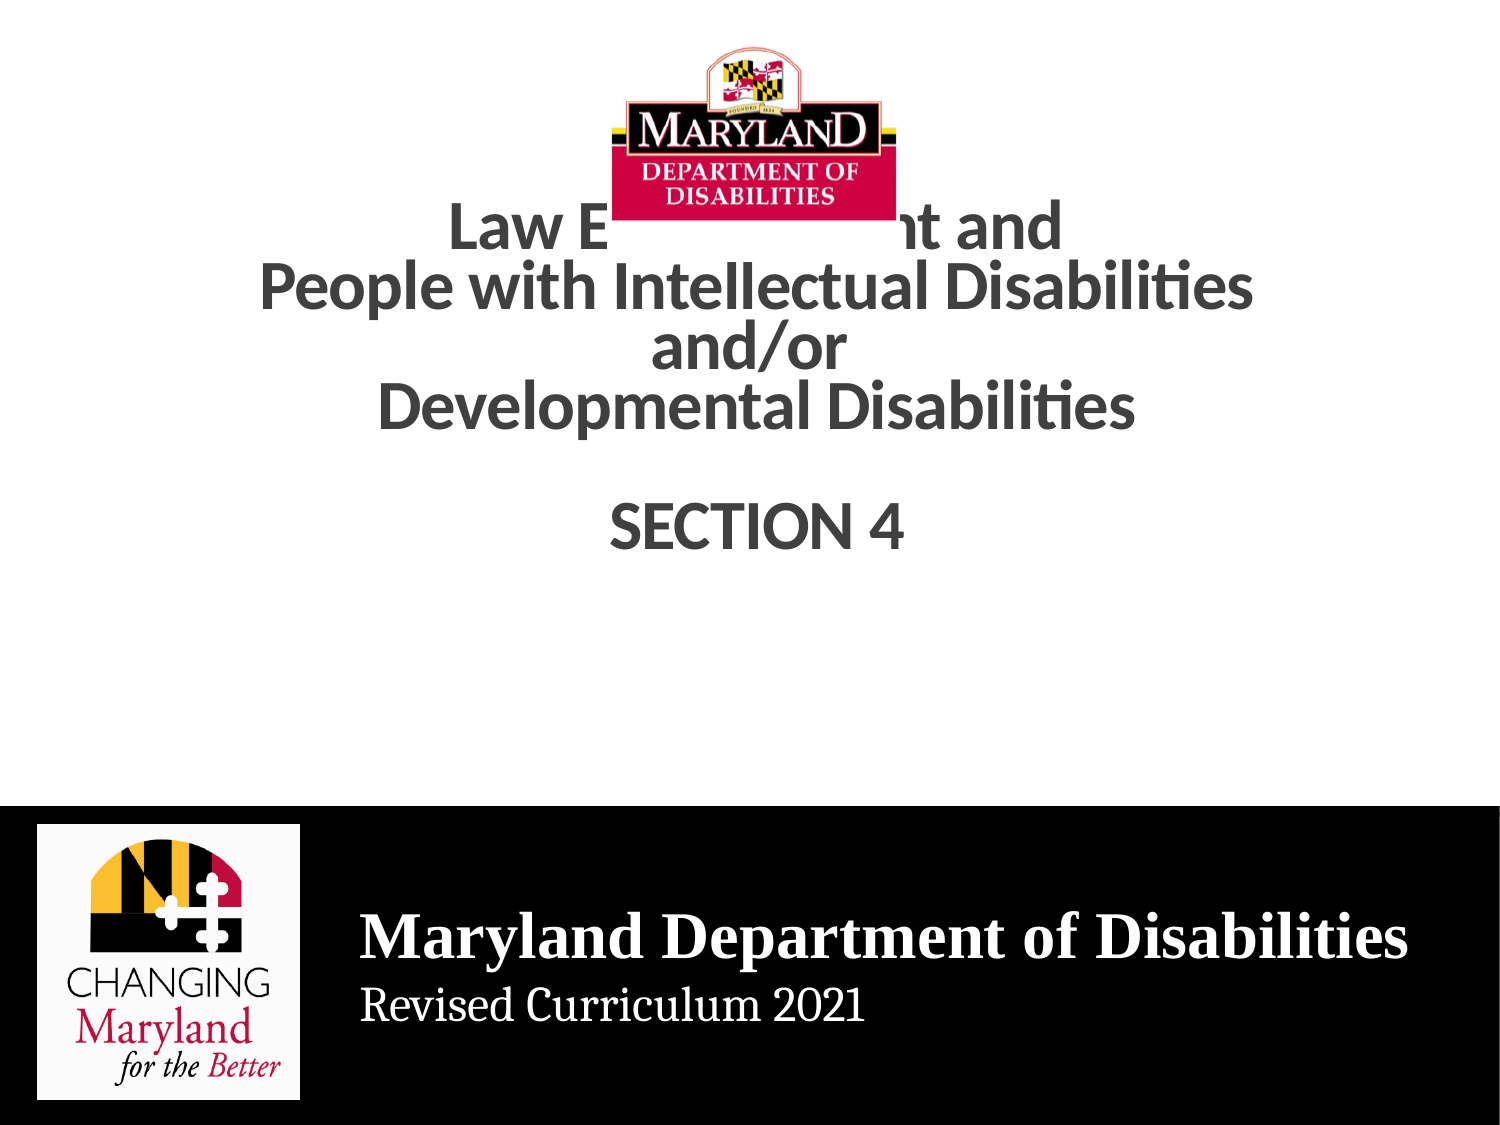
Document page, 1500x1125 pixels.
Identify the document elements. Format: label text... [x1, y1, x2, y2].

text_box Maryland Department of Disabilities Revised Curriculum 2021 [344, 884, 1433, 1039]
picture [606, 39, 901, 263]
picture [36, 824, 301, 1101]
title Law Enforcement and People with Intellectual Disabilities and/or Developmental Disabilities SECTION 4 [82, 37, 1433, 638]
